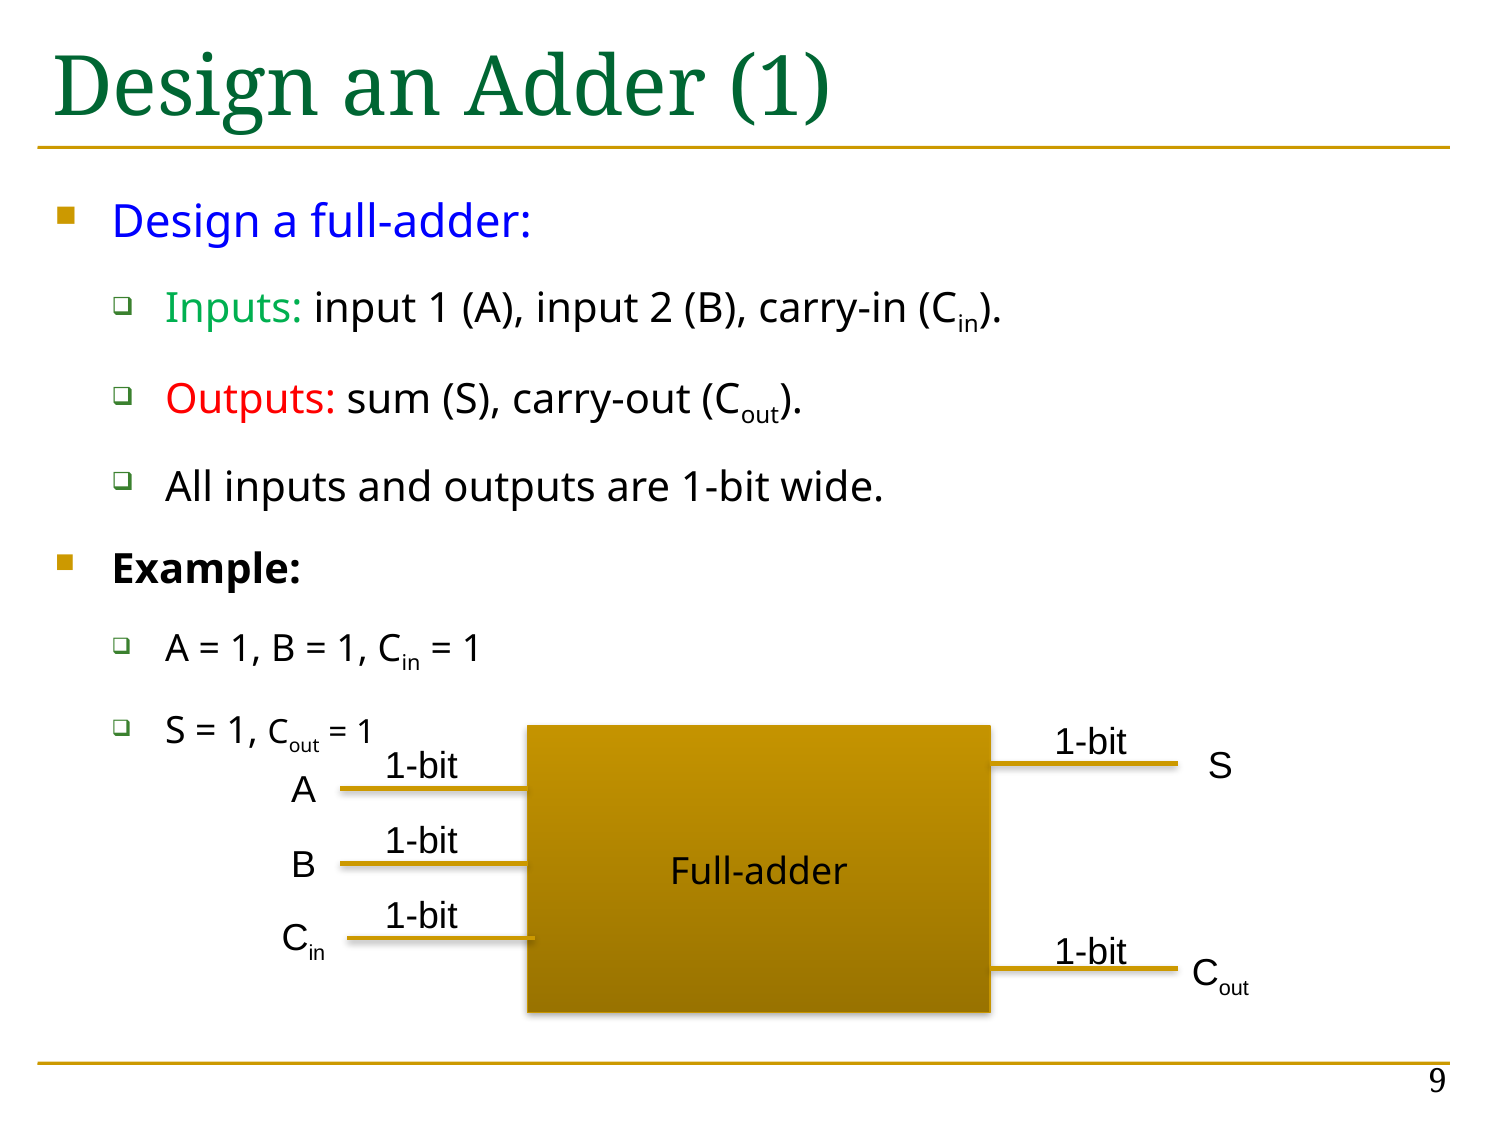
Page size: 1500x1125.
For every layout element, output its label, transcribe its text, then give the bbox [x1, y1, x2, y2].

title Design an Adder (1) [37, 24, 1450, 200]
list Design a full-adder: Inputs: input 1 (A), input 2 (B), carry-in (Cin). Outputs: sum (S), carry-out (Cout). All inputs and outputs are 1-bit wide. Example: A = 1, B = 1, Cin = 1 S = 1, Cout = 1 [40, 168, 1448, 1012]
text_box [246, 709, 1315, 1013]
slide_number 9 [1111, 1036, 1462, 1112]
